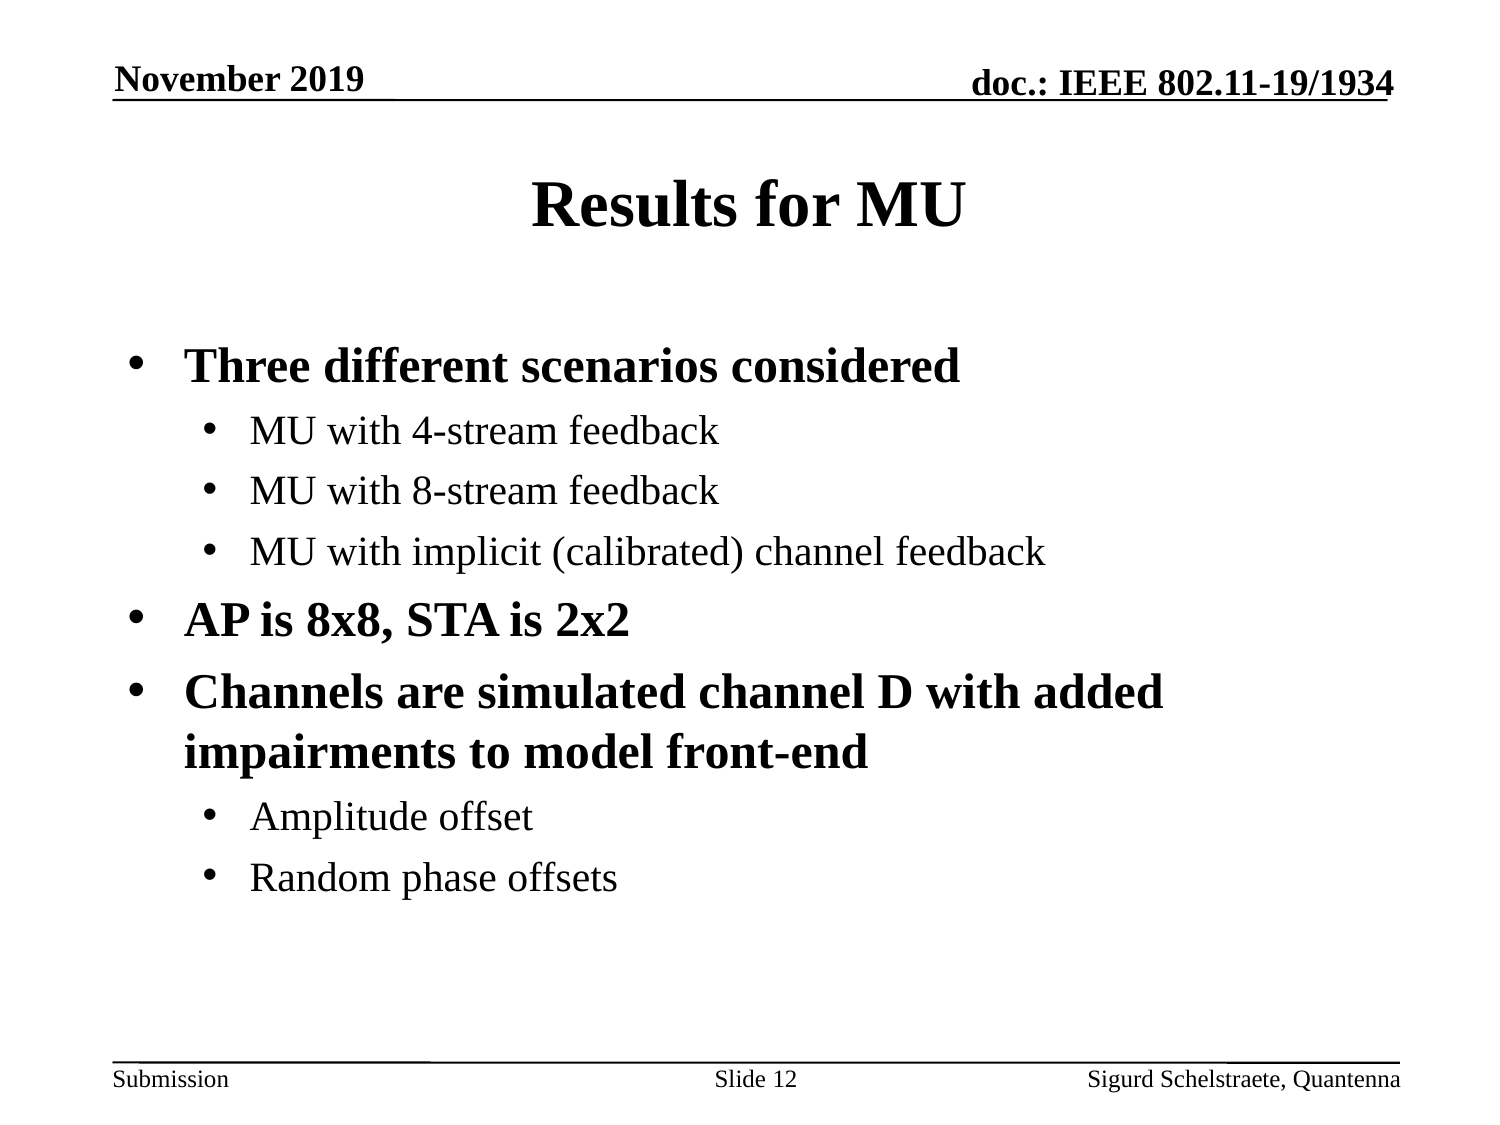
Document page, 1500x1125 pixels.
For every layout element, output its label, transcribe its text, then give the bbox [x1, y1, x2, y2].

title Results for MU [112, 112, 1388, 288]
list Three different scenarios considered MU with 4-stream feedback MU with 8-stream feedback MU with implicit (calibrated) channel feedback AP is 8x8, STA is 2x2 Channels are simulated channel D with added impairments to model front-end Amplitude offset Random phase offsets [112, 324, 1388, 1000]
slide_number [114, 54, 423, 100]
footer Sigurd Schelstraete, Quantenna [878, 1061, 1402, 1093]
slide_number Slide 12 [712, 1061, 800, 1123]
